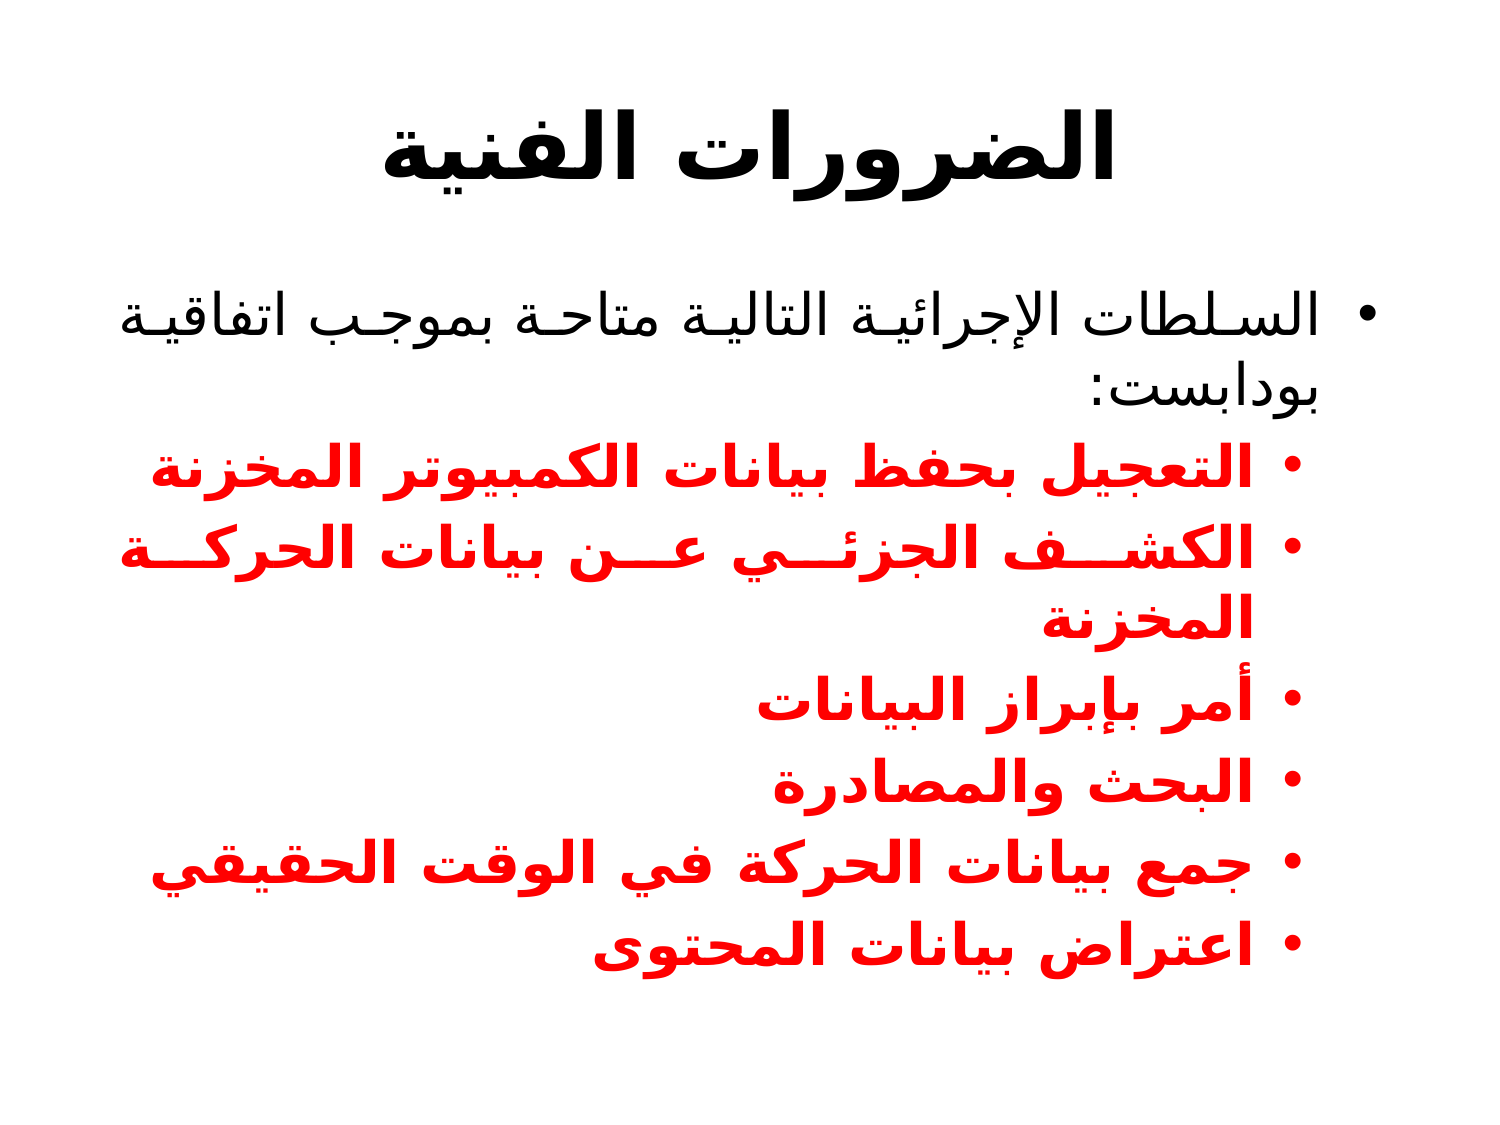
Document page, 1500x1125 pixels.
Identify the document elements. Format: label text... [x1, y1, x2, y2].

list السلطات الإجرائية التالية متاحة بموجب اتفاقية بودابست: التعجيل بحفظ بيانات الكمبيوتر المخزنة الكشف الجزئي عن بيانات الحركة المخزنة أمر بإبراز البيانات البحث والمصادرة جمع بيانات الحركة في الوقت الحقيقي اعتراض بيانات المحتوى [103, 269, 1393, 1065]
title الضرورات الفنية [75, 49, 1425, 237]
